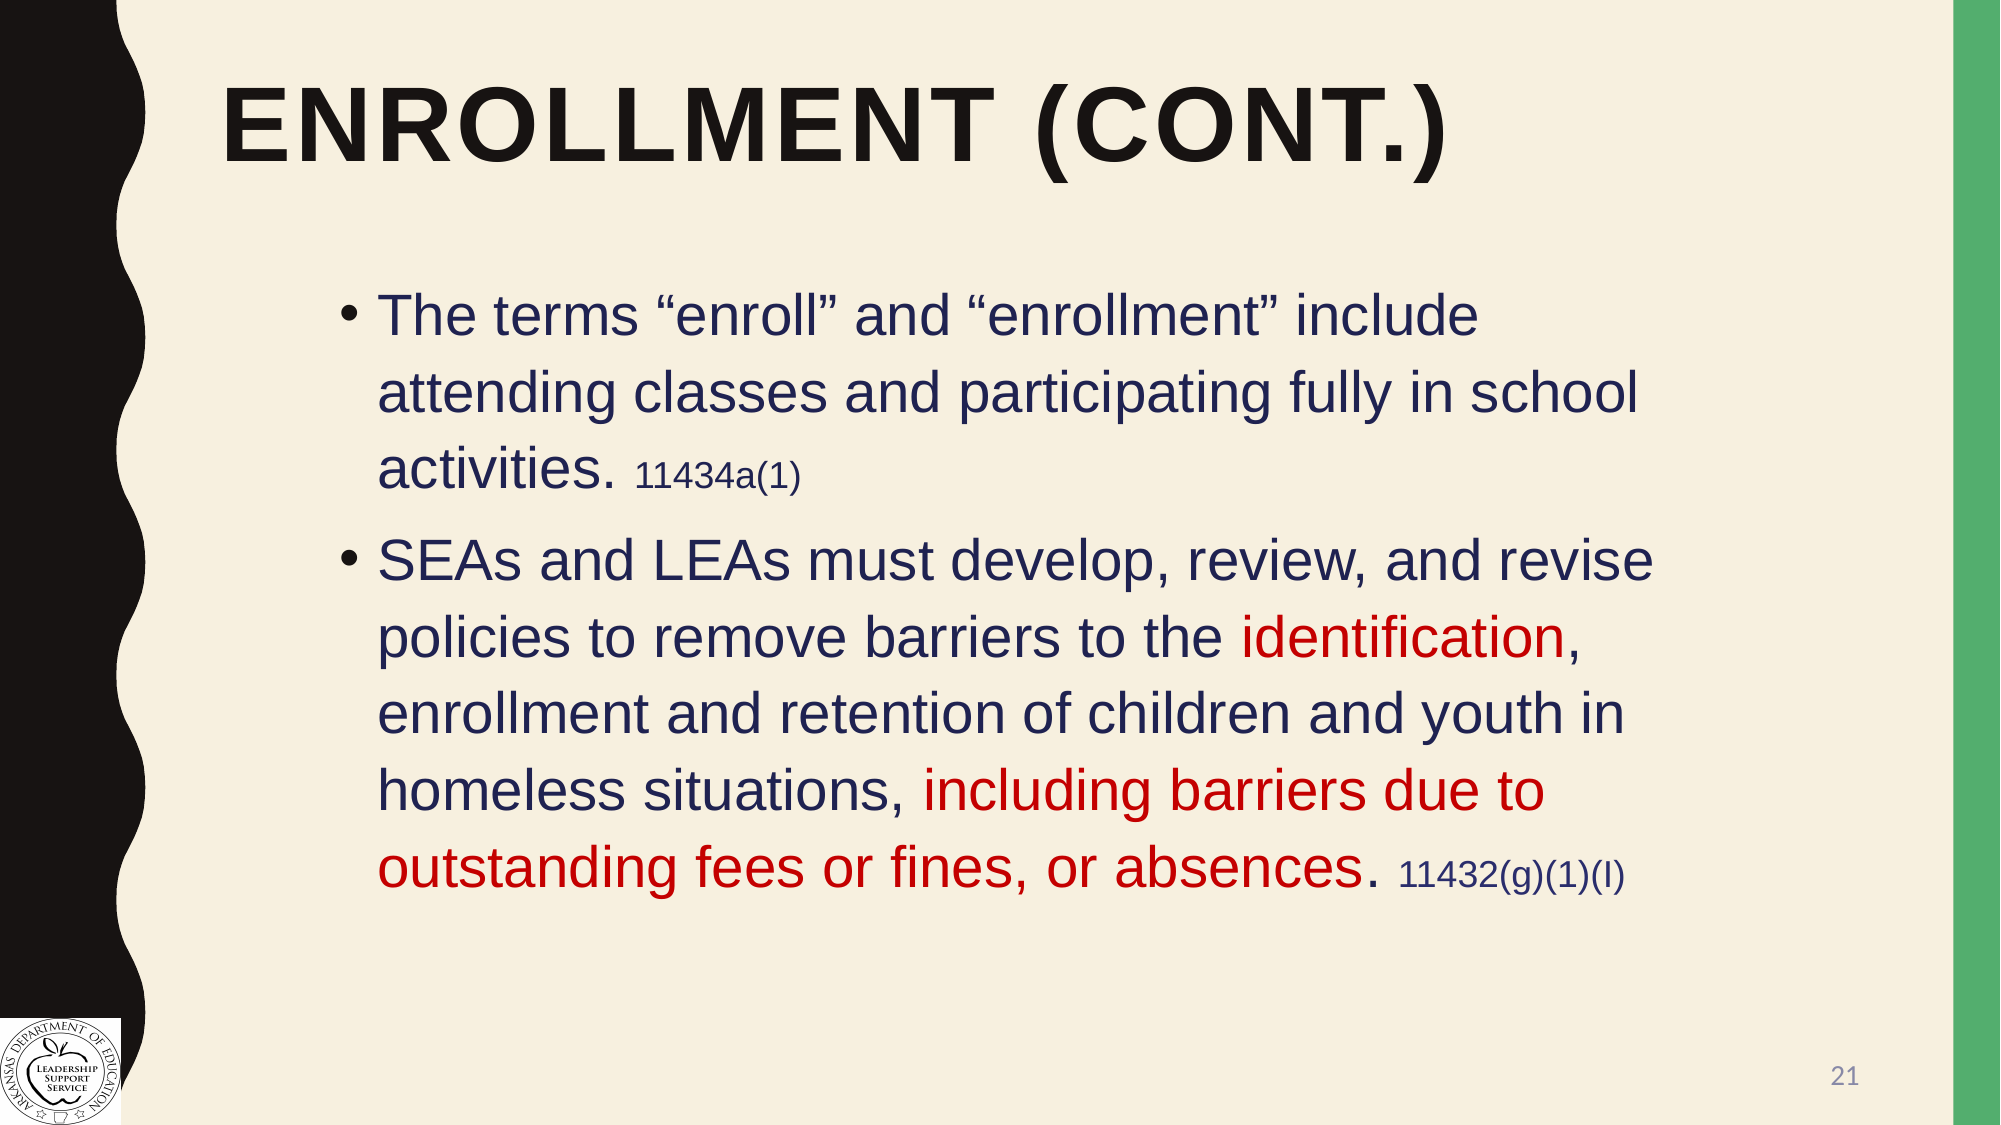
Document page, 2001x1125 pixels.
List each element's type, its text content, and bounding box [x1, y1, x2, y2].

picture [0, 1018, 121, 1125]
slide_number 21 [1412, 1045, 1875, 1103]
title Enrollment (cont.) [205, 62, 1875, 308]
list The terms “enroll” and “enrollment” include attending classes and participating fully in school activities. 11434a(1) SEAs and LEAs must develop, review, and revise policies to remove barriers to the identification, enrollment and retention of children and youth in homeless situations, including barriers due to outstanding fees or fines, or absences. 11432(g)(1)(I) [324, 262, 1675, 1063]
